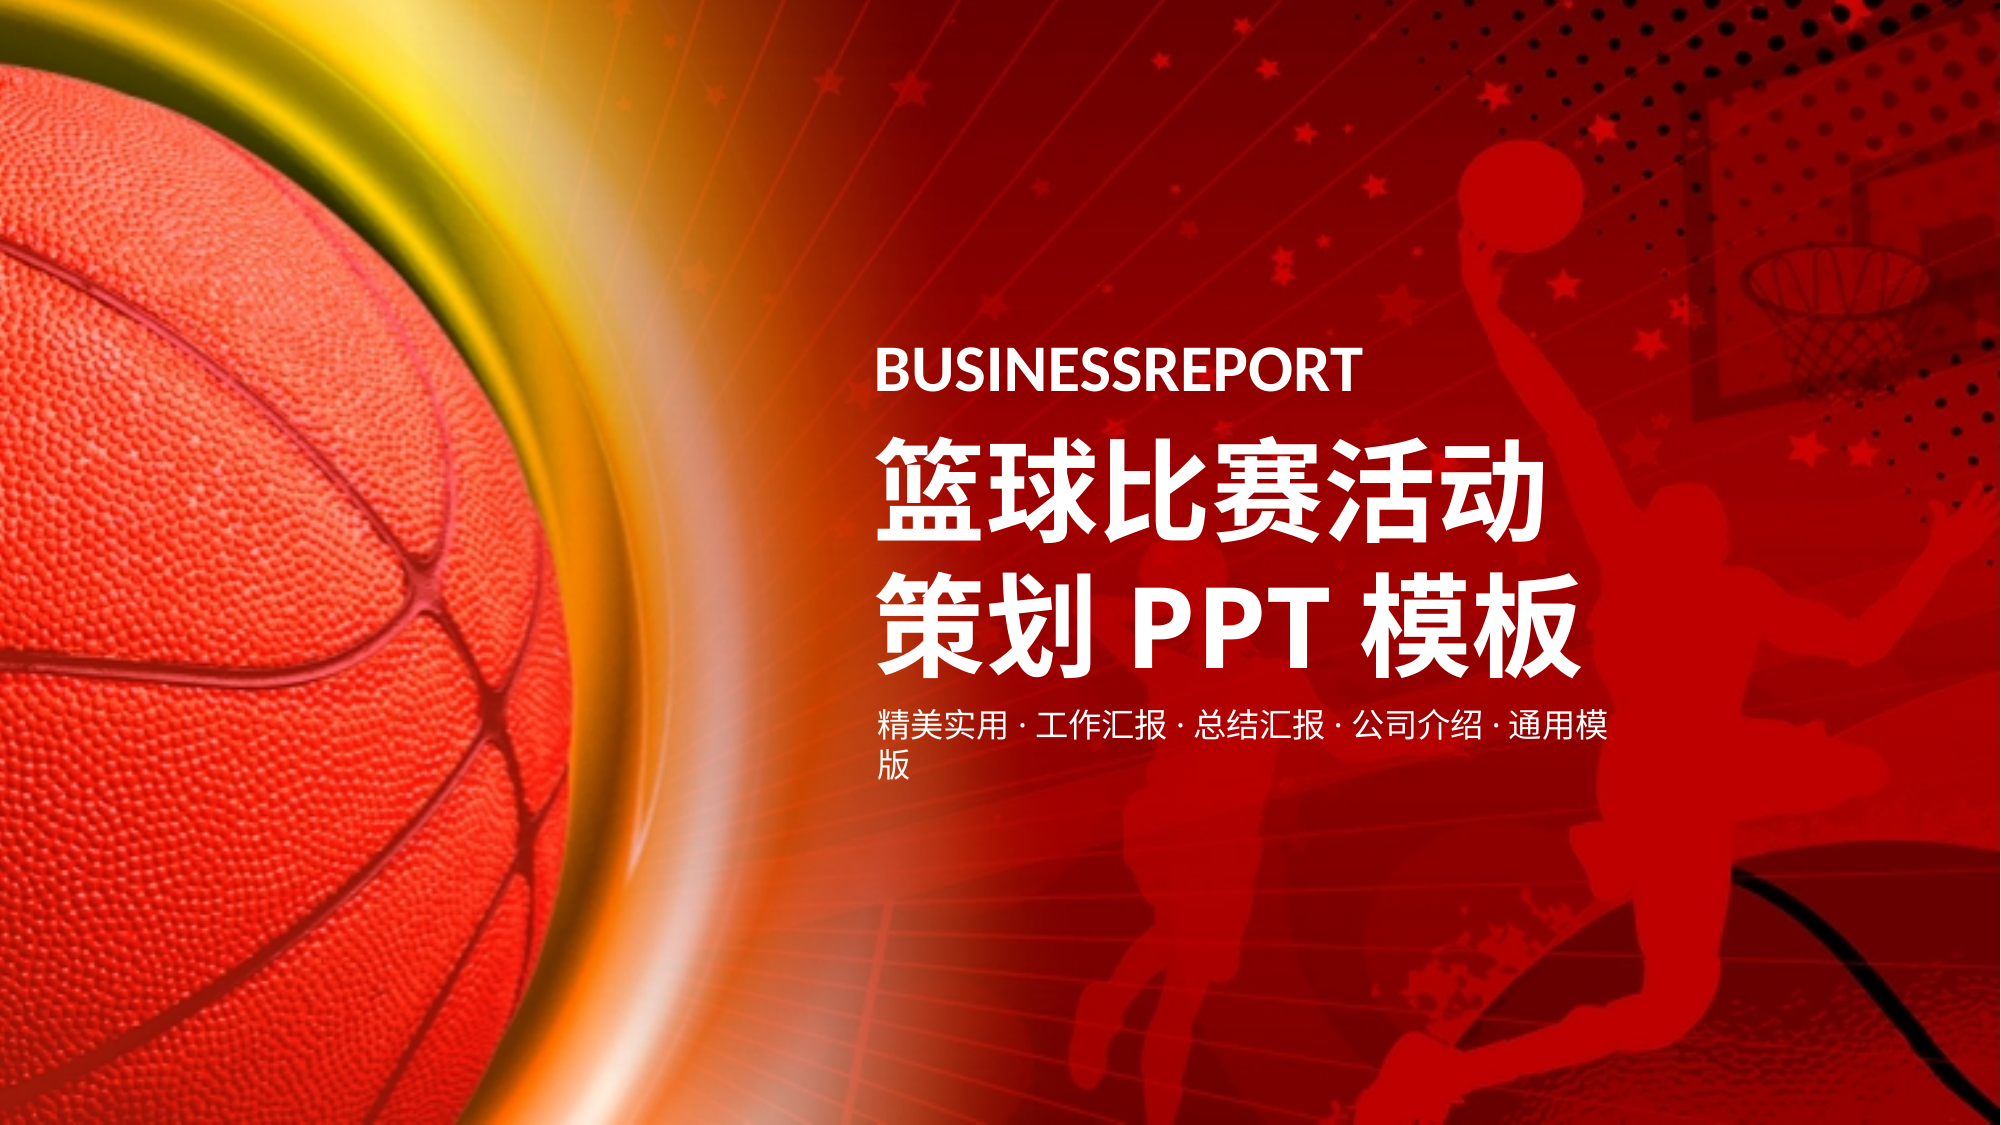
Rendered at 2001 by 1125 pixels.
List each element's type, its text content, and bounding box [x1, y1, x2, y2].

text_box 精美实用·工作汇报·总结汇报·公司介绍·通用模版 [862, 696, 1634, 792]
text_box BUSINESSREPORT [858, 317, 1724, 413]
text_box 篮球比赛活动策划PPT模板 [858, 413, 1653, 699]
picture [0, 0, 2001, 1125]
